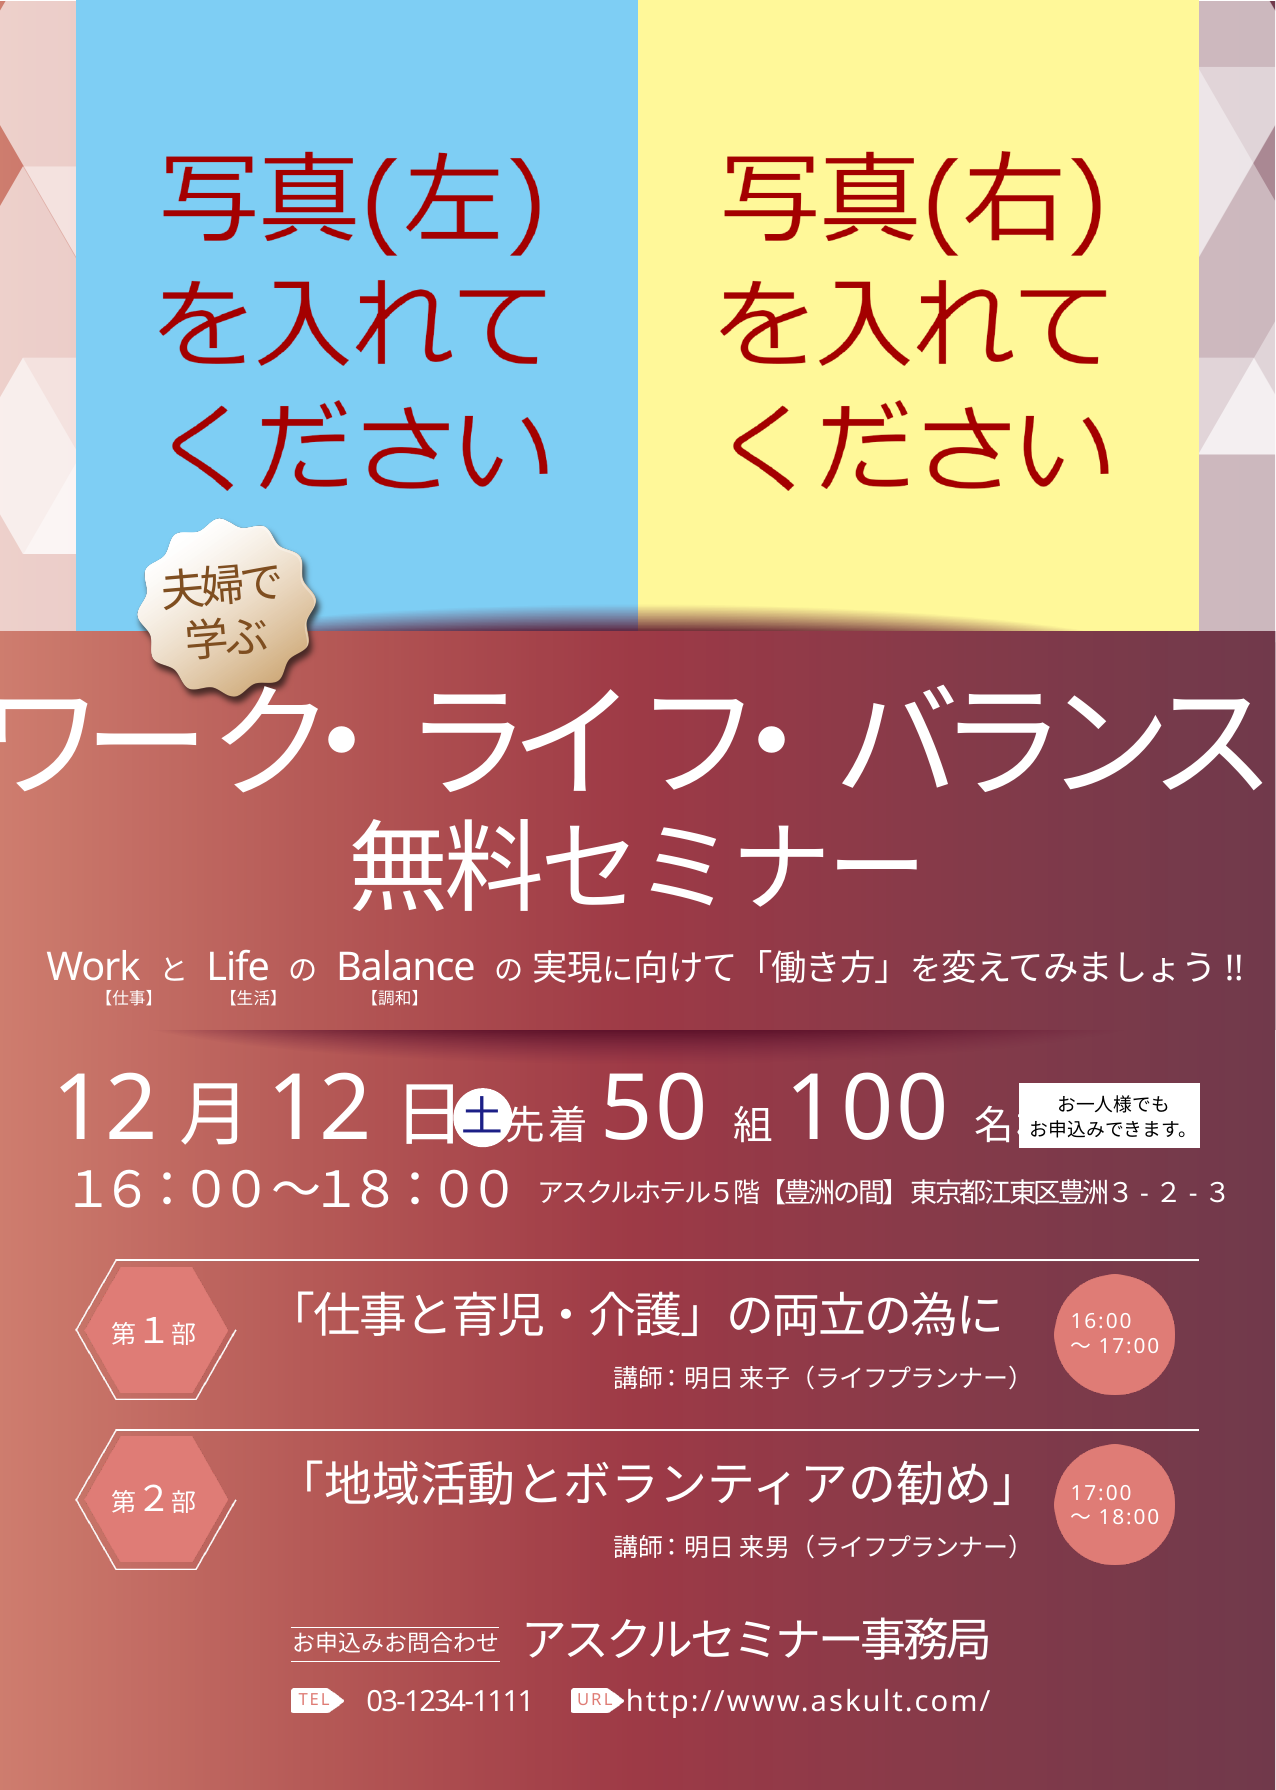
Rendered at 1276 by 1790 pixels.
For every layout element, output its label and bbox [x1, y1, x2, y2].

text_box [290, 1626, 500, 1661]
picture [0, 0, 1276, 1790]
